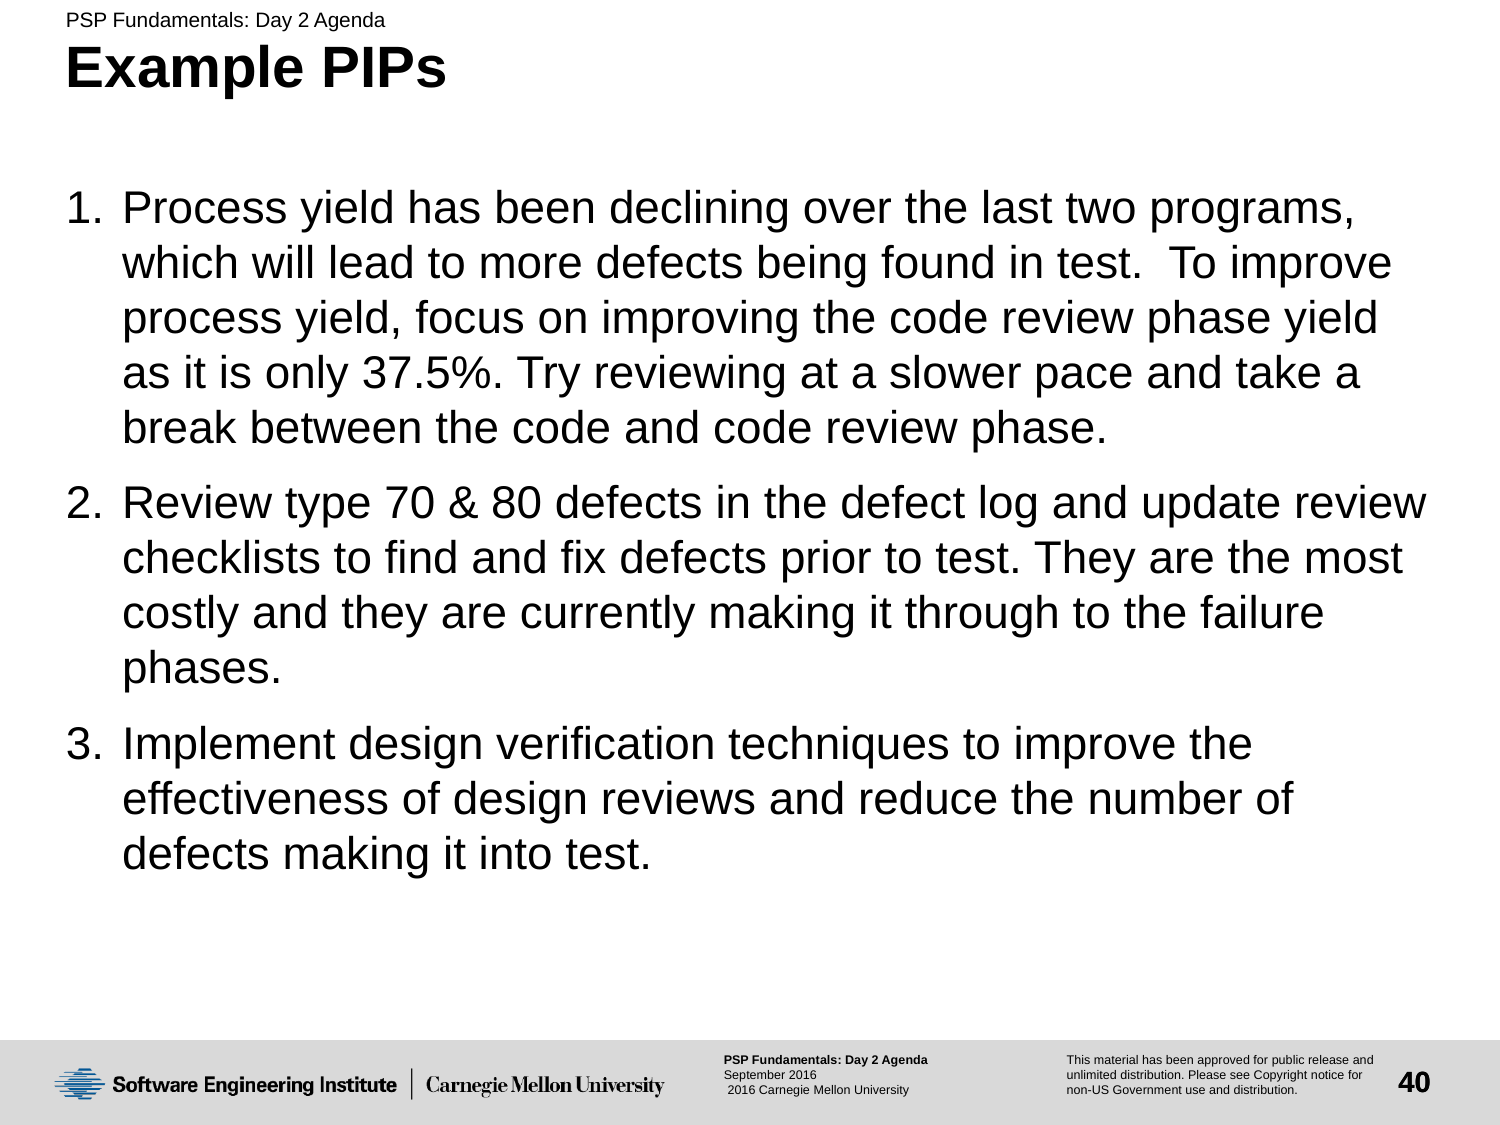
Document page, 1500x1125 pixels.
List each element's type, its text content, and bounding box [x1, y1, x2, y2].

list Process yield has been declining over the last two programs, which will lead to more defects being found in test. To improve process yield, focus on improving the code review phase yield as it is only 37.5%. Try reviewing at a slower pace and take a break between the code and code review phase. Review type 70 & 80 defects in the defect log and update review checklists to find and fix defects prior to test. They are the most costly and they are currently making it through to the failure phases. Implement design verification techniques to improve the effectiveness of design reviews and reduce the number of defects making it into test. [65, 177, 1431, 1000]
title Example PIPs [65, 37, 1430, 148]
picture [46, 1061, 673, 1104]
